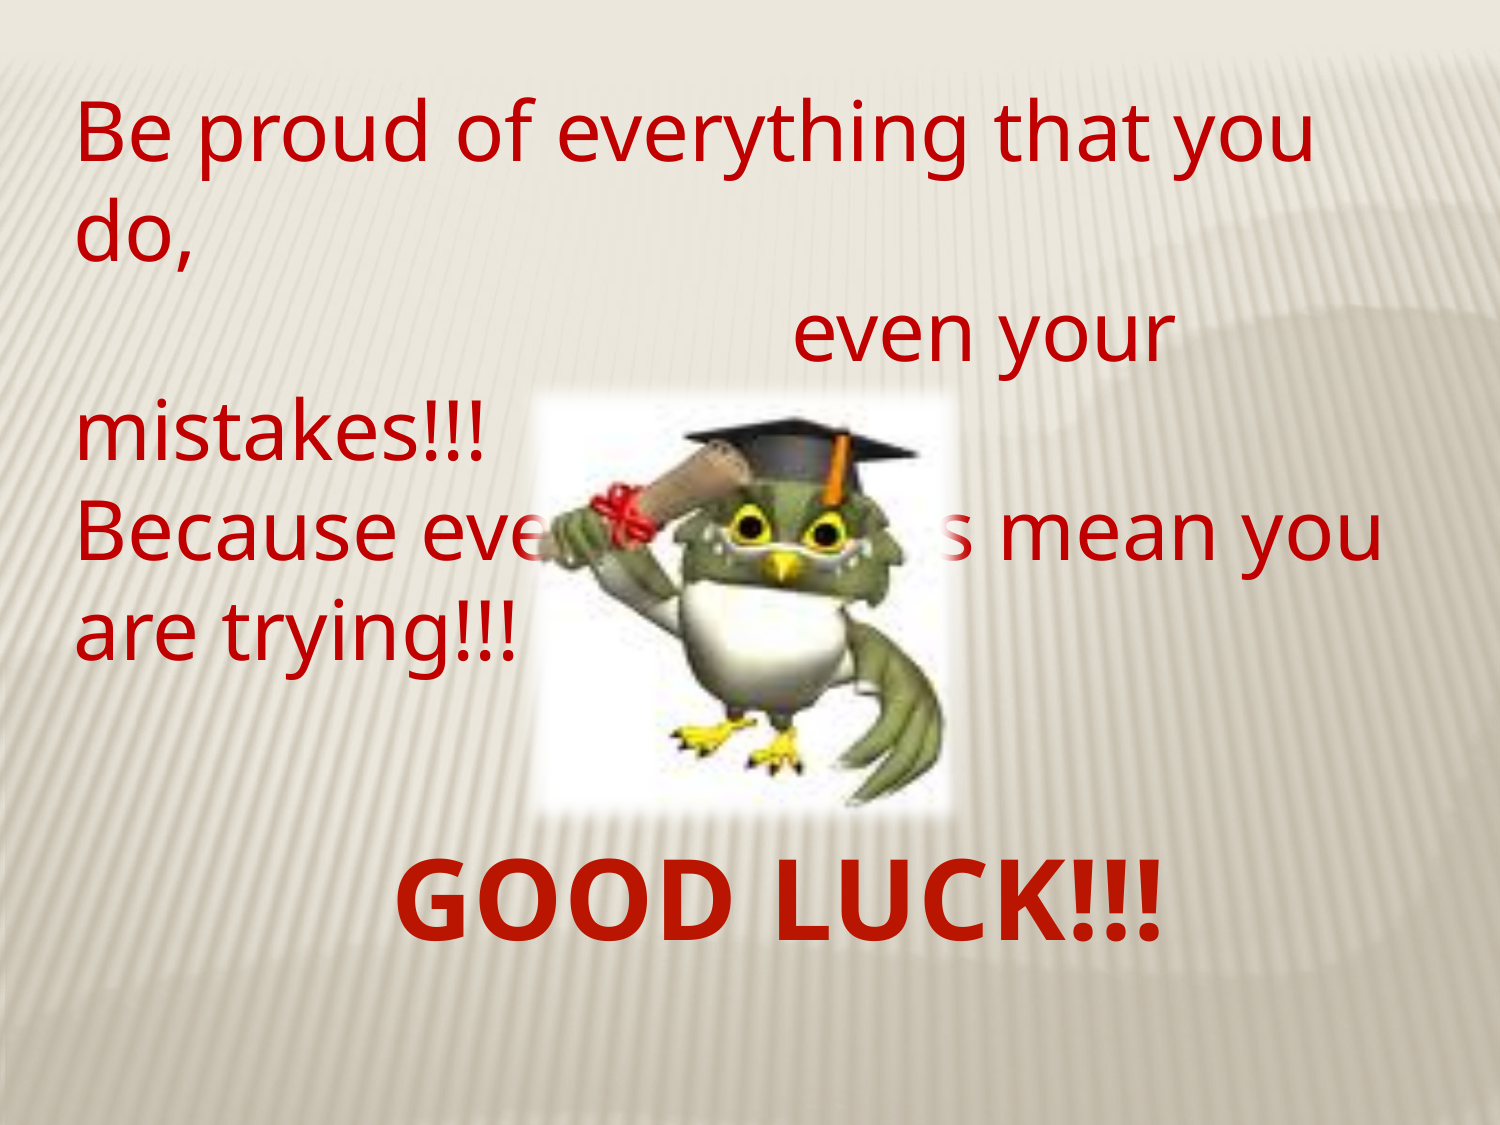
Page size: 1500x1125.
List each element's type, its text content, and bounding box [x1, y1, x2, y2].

text_box GOOD LUCK!!! [246, 820, 1313, 971]
picture [515, 374, 973, 835]
text_box Be proud of everything that you do, even your mistakes!!! Because even mistakes mean you are trying!!! [58, 70, 1430, 685]
